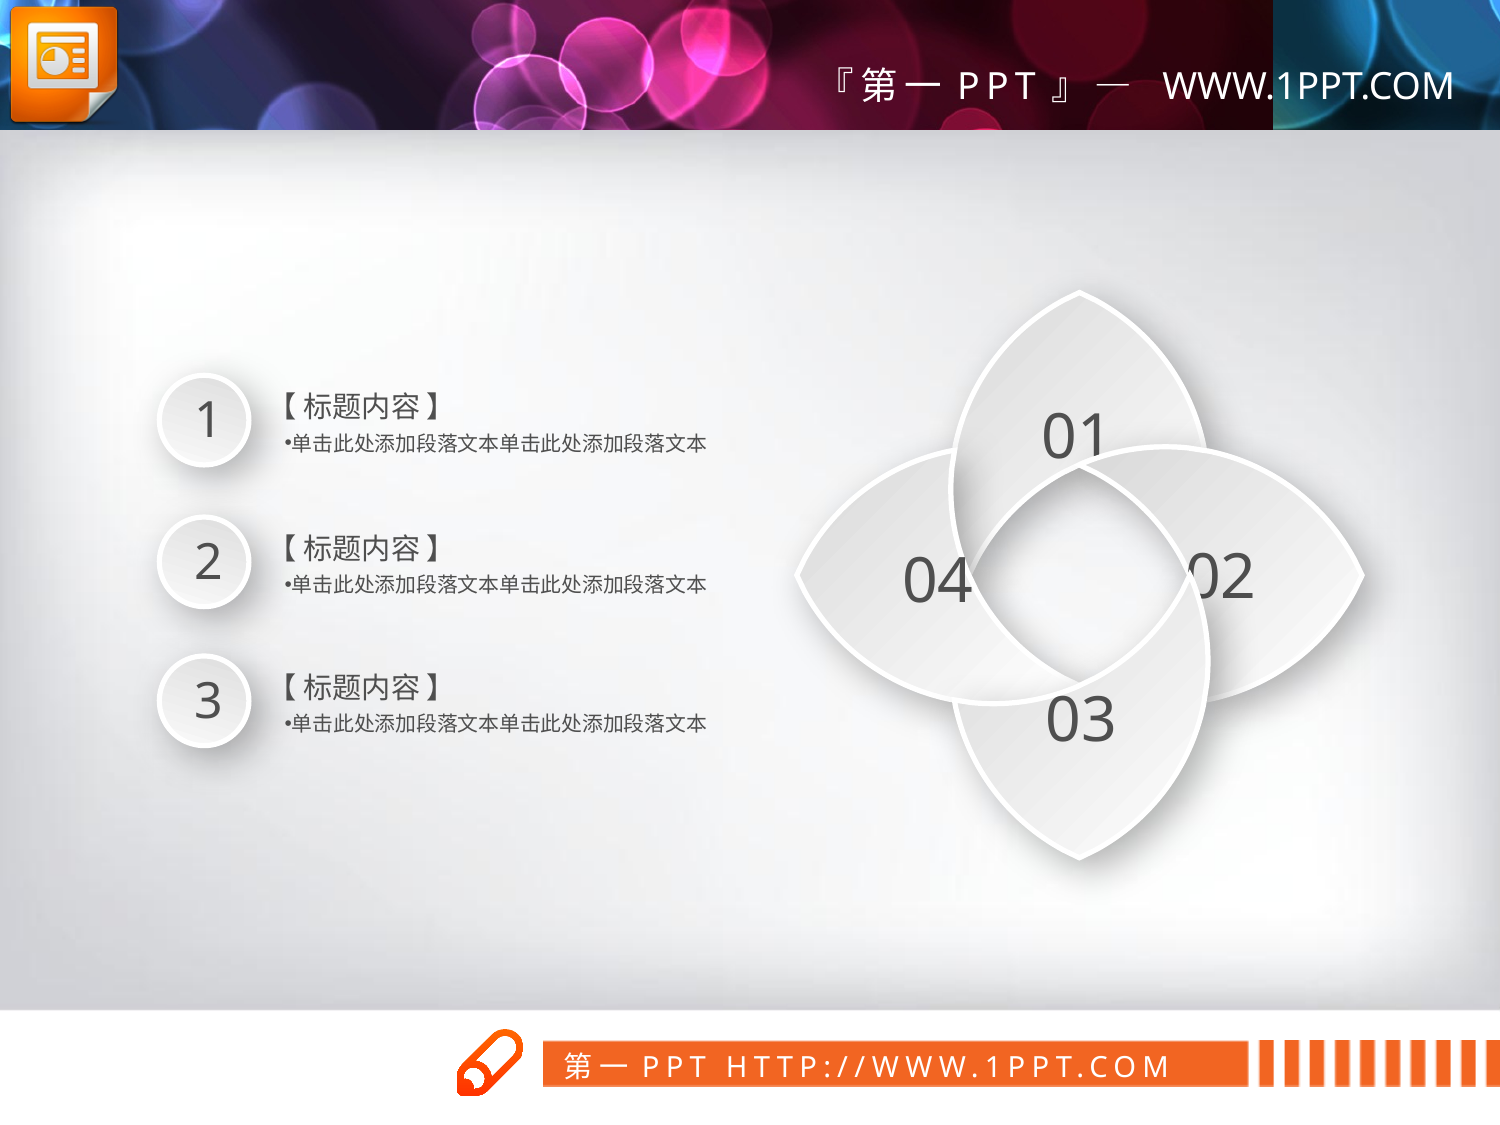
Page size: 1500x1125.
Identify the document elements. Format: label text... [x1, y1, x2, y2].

text_box 02 [1079, 446, 1363, 689]
picture [543, 1040, 1500, 1087]
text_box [159, 505, 773, 607]
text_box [159, 363, 773, 466]
text_box 04 [796, 450, 1066, 700]
text_box 01 [955, 292, 1202, 535]
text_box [159, 644, 773, 746]
picture [0, 0, 1500, 1012]
text_box 03 [954, 575, 1208, 858]
